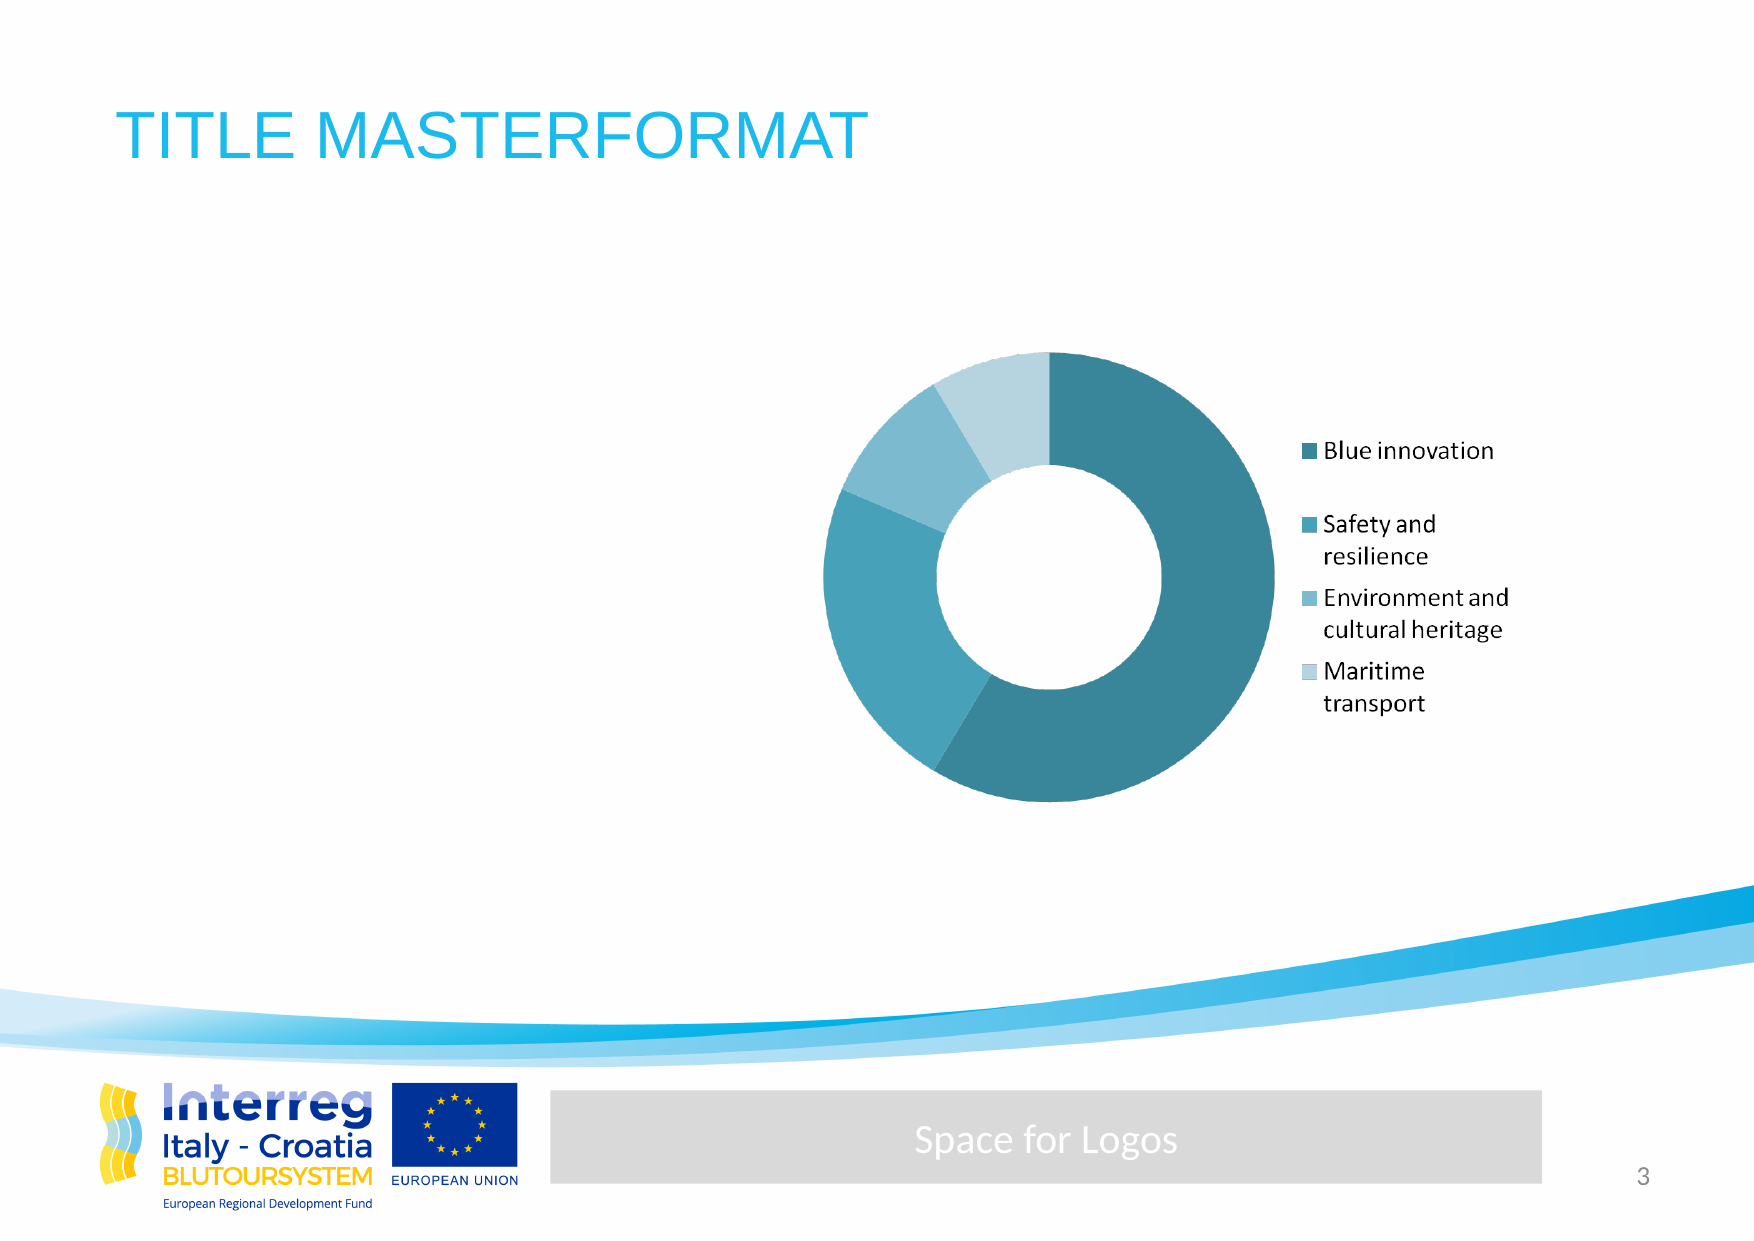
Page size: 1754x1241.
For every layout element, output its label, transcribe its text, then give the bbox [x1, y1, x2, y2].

text_box TITLE MASTERFORMAT [97, 83, 1656, 181]
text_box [801, 315, 1530, 839]
picture [0, 0, 1754, 1241]
slide_number 3 [1607, 1141, 1666, 1208]
text_box Space for Logos [549, 1089, 1543, 1185]
